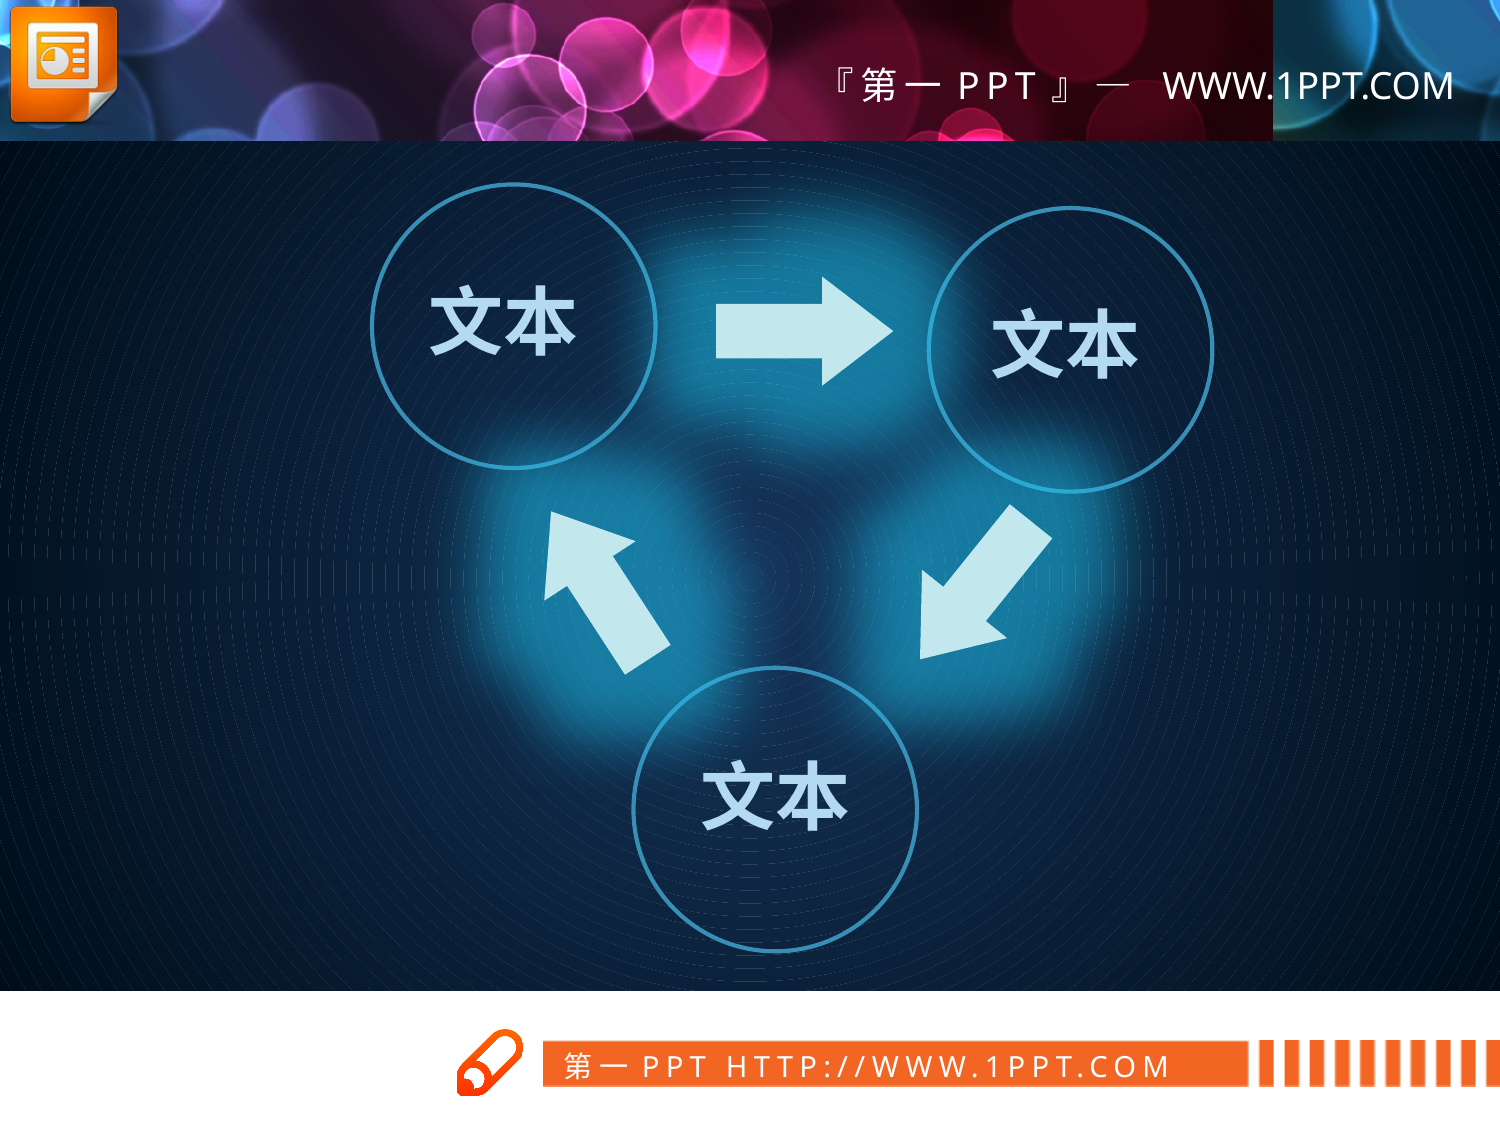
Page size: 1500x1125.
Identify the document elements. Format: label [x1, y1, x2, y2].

text_box [633, 667, 918, 952]
picture [0, 0, 1500, 141]
text_box [371, 184, 656, 469]
text_box [928, 207, 1213, 492]
text_box [917, 502, 1055, 662]
text_box [542, 509, 673, 677]
text_box [714, 274, 896, 388]
picture [543, 1040, 1500, 1087]
